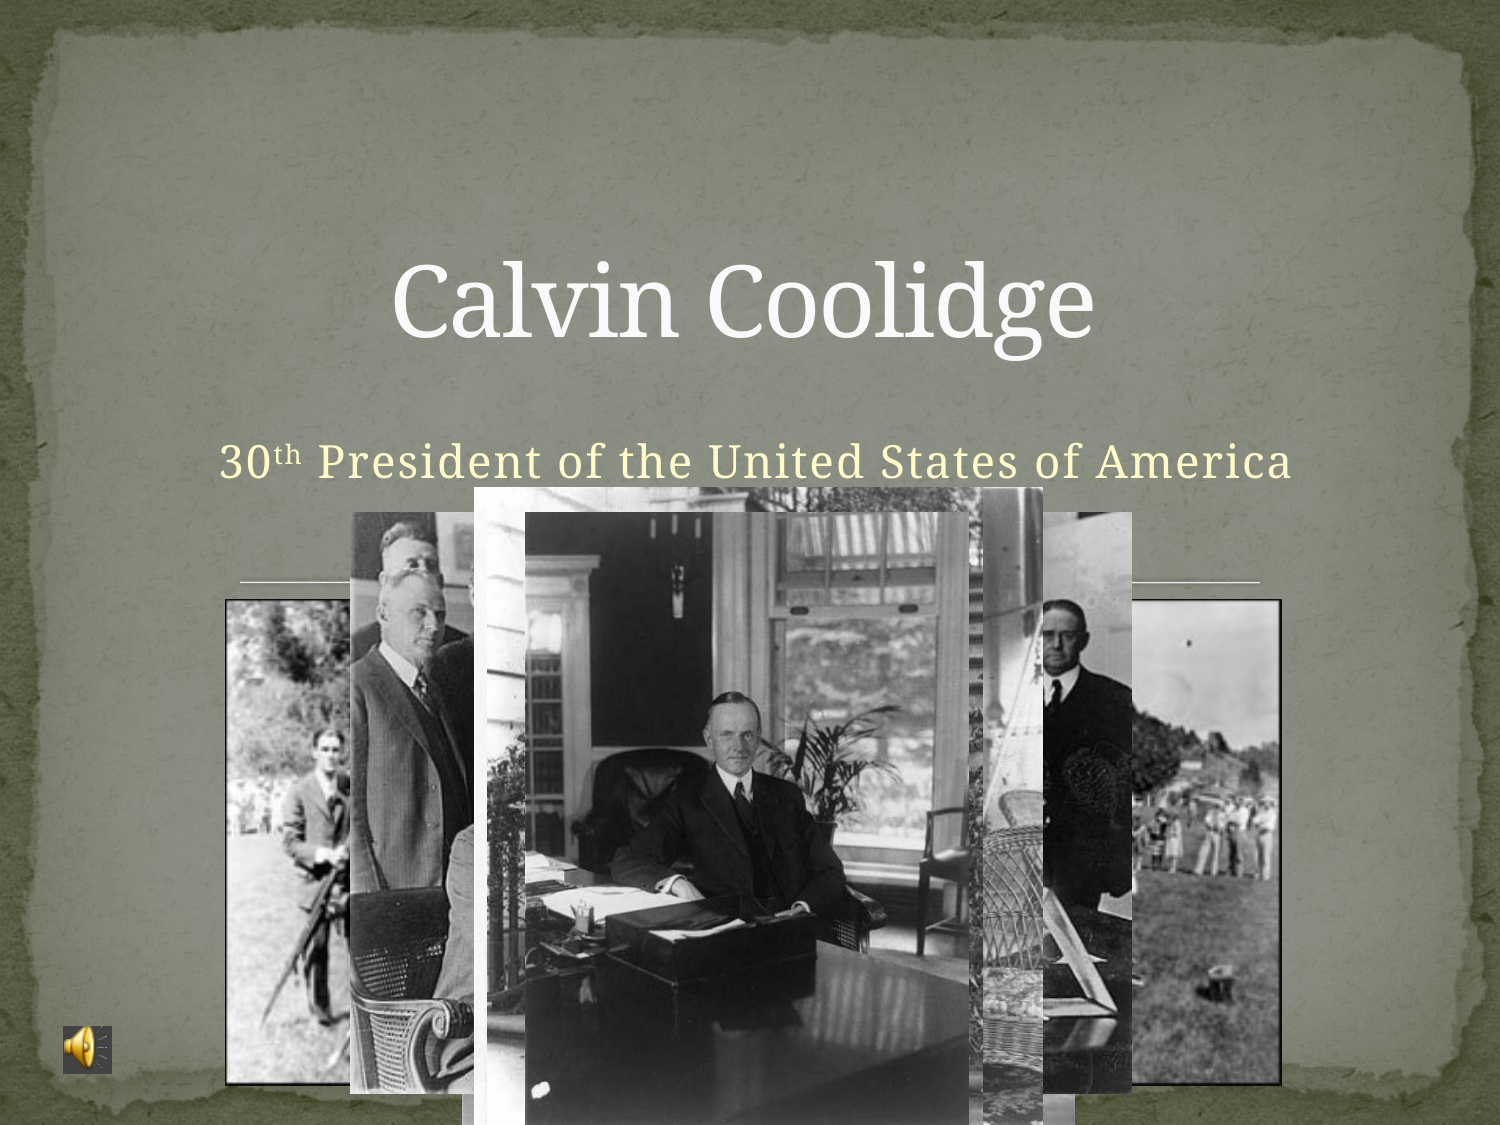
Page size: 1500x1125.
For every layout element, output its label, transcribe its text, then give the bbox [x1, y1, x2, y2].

subtitle 30th President of the United States of America [75, 425, 1438, 613]
title Calvin Coolidge [62, 174, 1425, 365]
picture [63, 1025, 112, 1075]
picture [225, 487, 1282, 1125]
